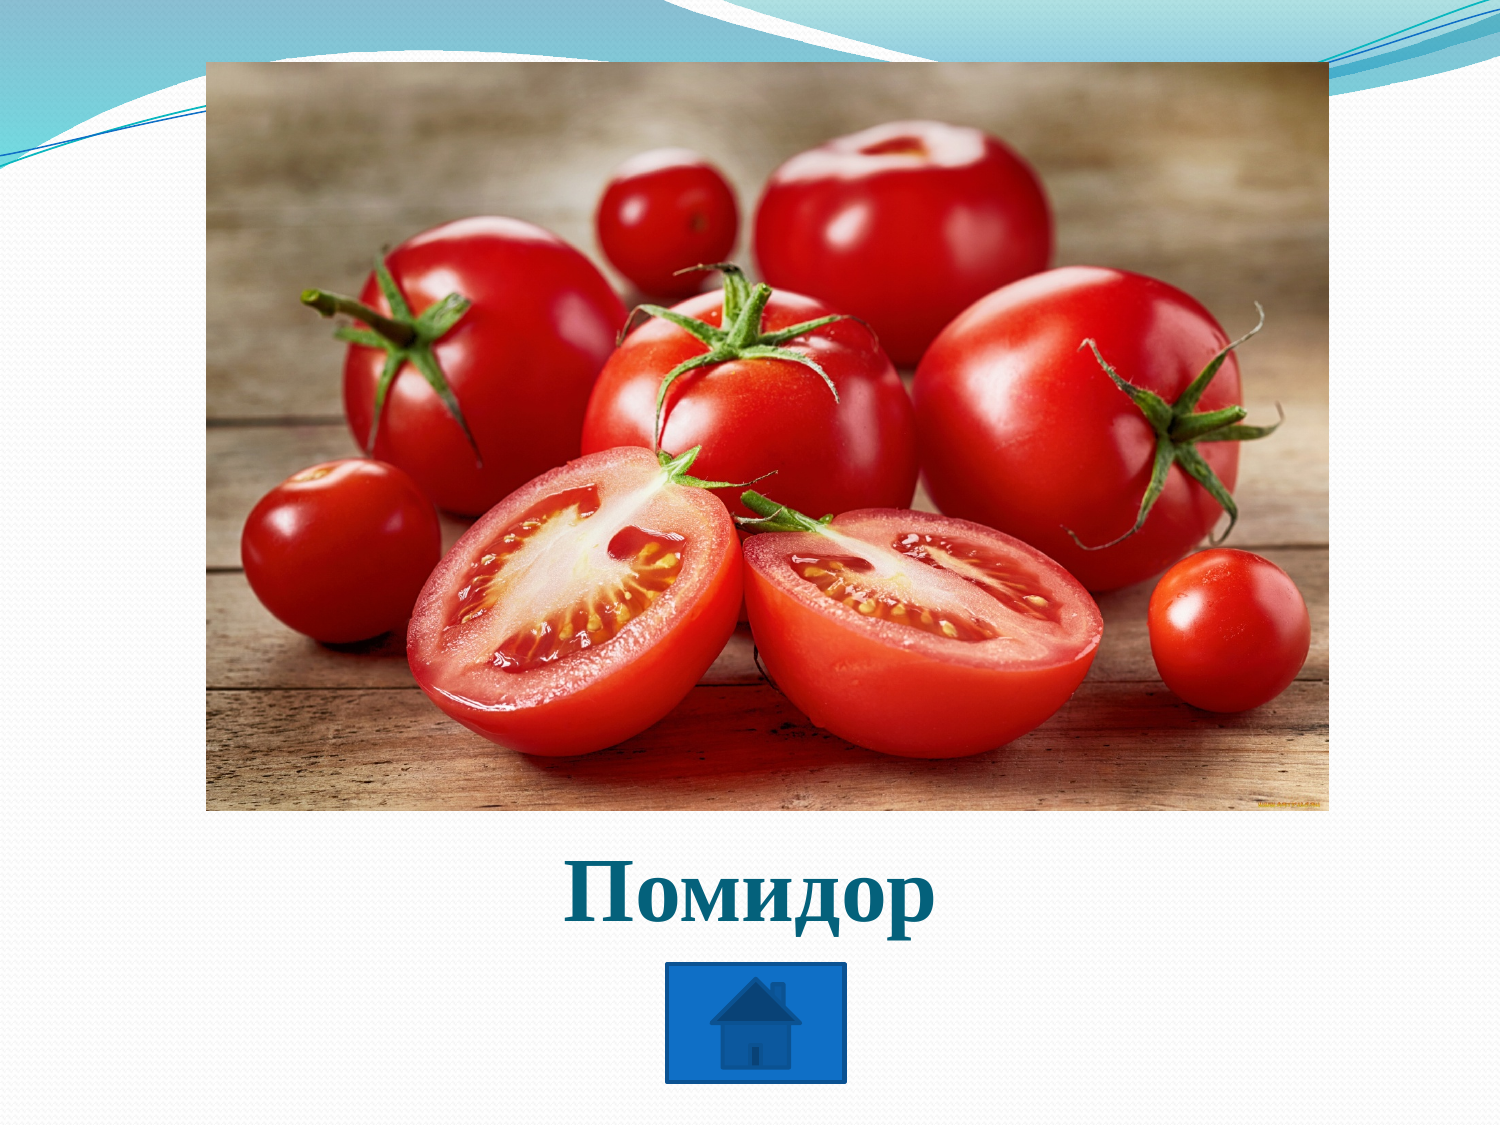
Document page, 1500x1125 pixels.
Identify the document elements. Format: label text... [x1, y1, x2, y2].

picture [206, 62, 1329, 811]
text_box Помидор [549, 823, 1176, 947]
text_box [665, 962, 847, 1084]
